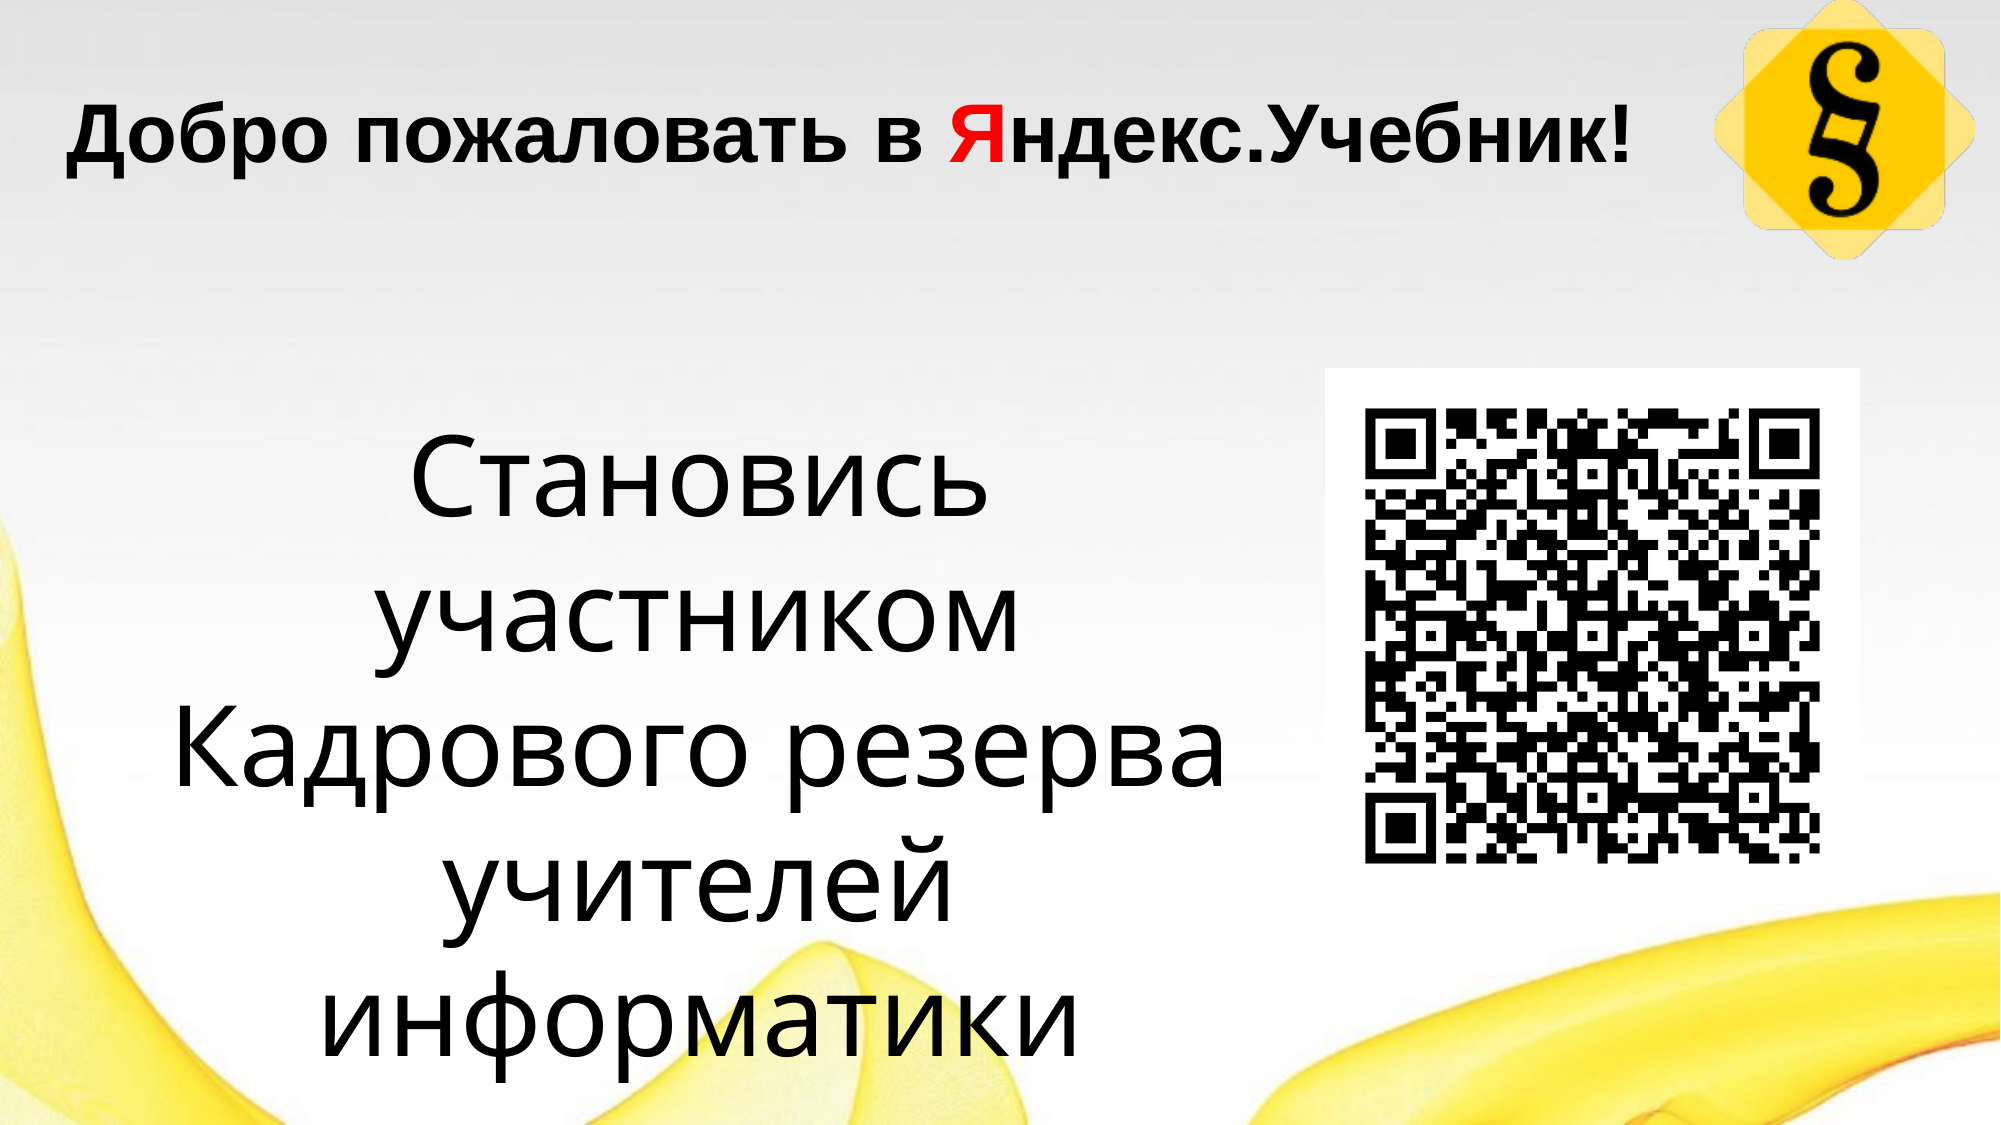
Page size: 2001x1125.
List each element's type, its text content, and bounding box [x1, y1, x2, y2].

text_box Становись участником Кадрового резерва учителей информатики [75, 396, 1325, 1087]
picture [1324, 367, 1861, 904]
text_box Добро пожаловать в Яндекс.Учебник! [51, 71, 1651, 187]
title [0, 0, 2000, 1125]
picture [1714, 0, 1975, 260]
